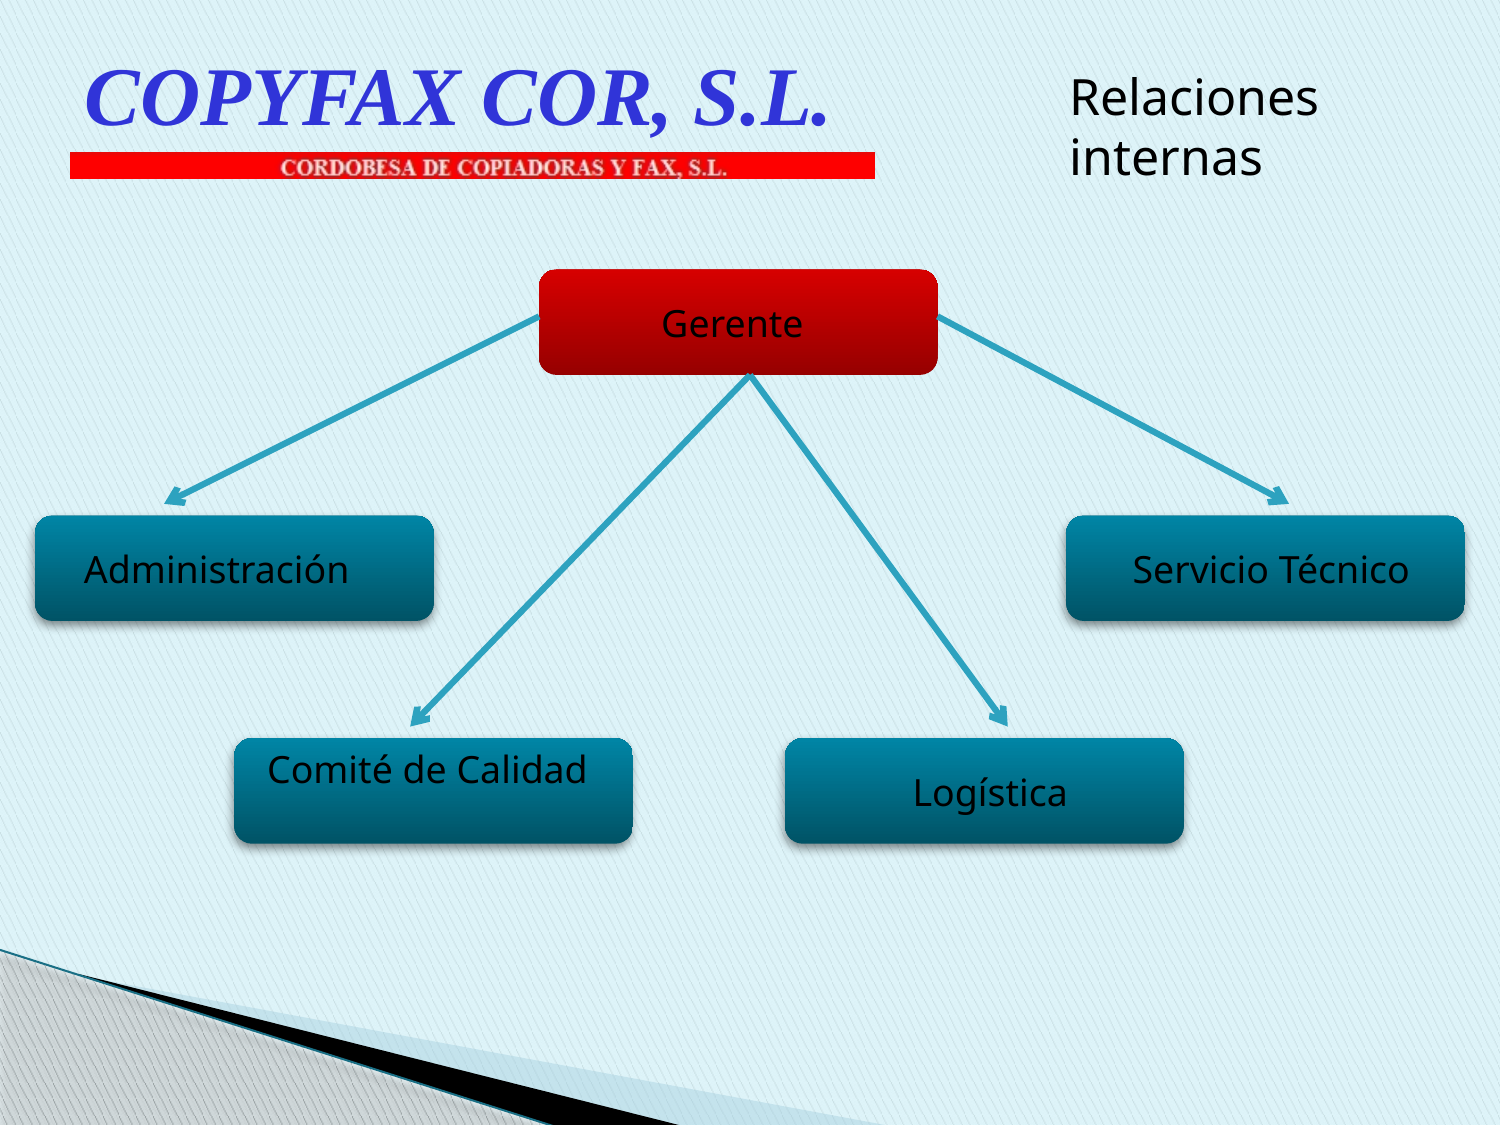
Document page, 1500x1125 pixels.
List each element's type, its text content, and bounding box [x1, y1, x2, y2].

text_box [785, 738, 1184, 844]
text_box Logística [808, 761, 1172, 822]
text_box [534, 264, 943, 380]
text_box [702, 421, 1055, 680]
text_box Comité de Calidad [246, 738, 610, 798]
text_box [937, 316, 1290, 505]
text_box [163, 316, 540, 505]
text_box [35, 515, 398, 538]
text_box [35, 599, 398, 622]
text_box Servicio Técnico [1089, 538, 1454, 599]
text_box COPYFAX COR, S.L. [70, 35, 868, 150]
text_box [404, 380, 757, 721]
text_box Gerente [550, 292, 914, 353]
text_box [1066, 515, 1465, 622]
text_box Relaciones internas [1054, 58, 1500, 194]
text_box Administración [35, 538, 398, 599]
text_box [234, 738, 633, 844]
picture [70, 152, 876, 180]
